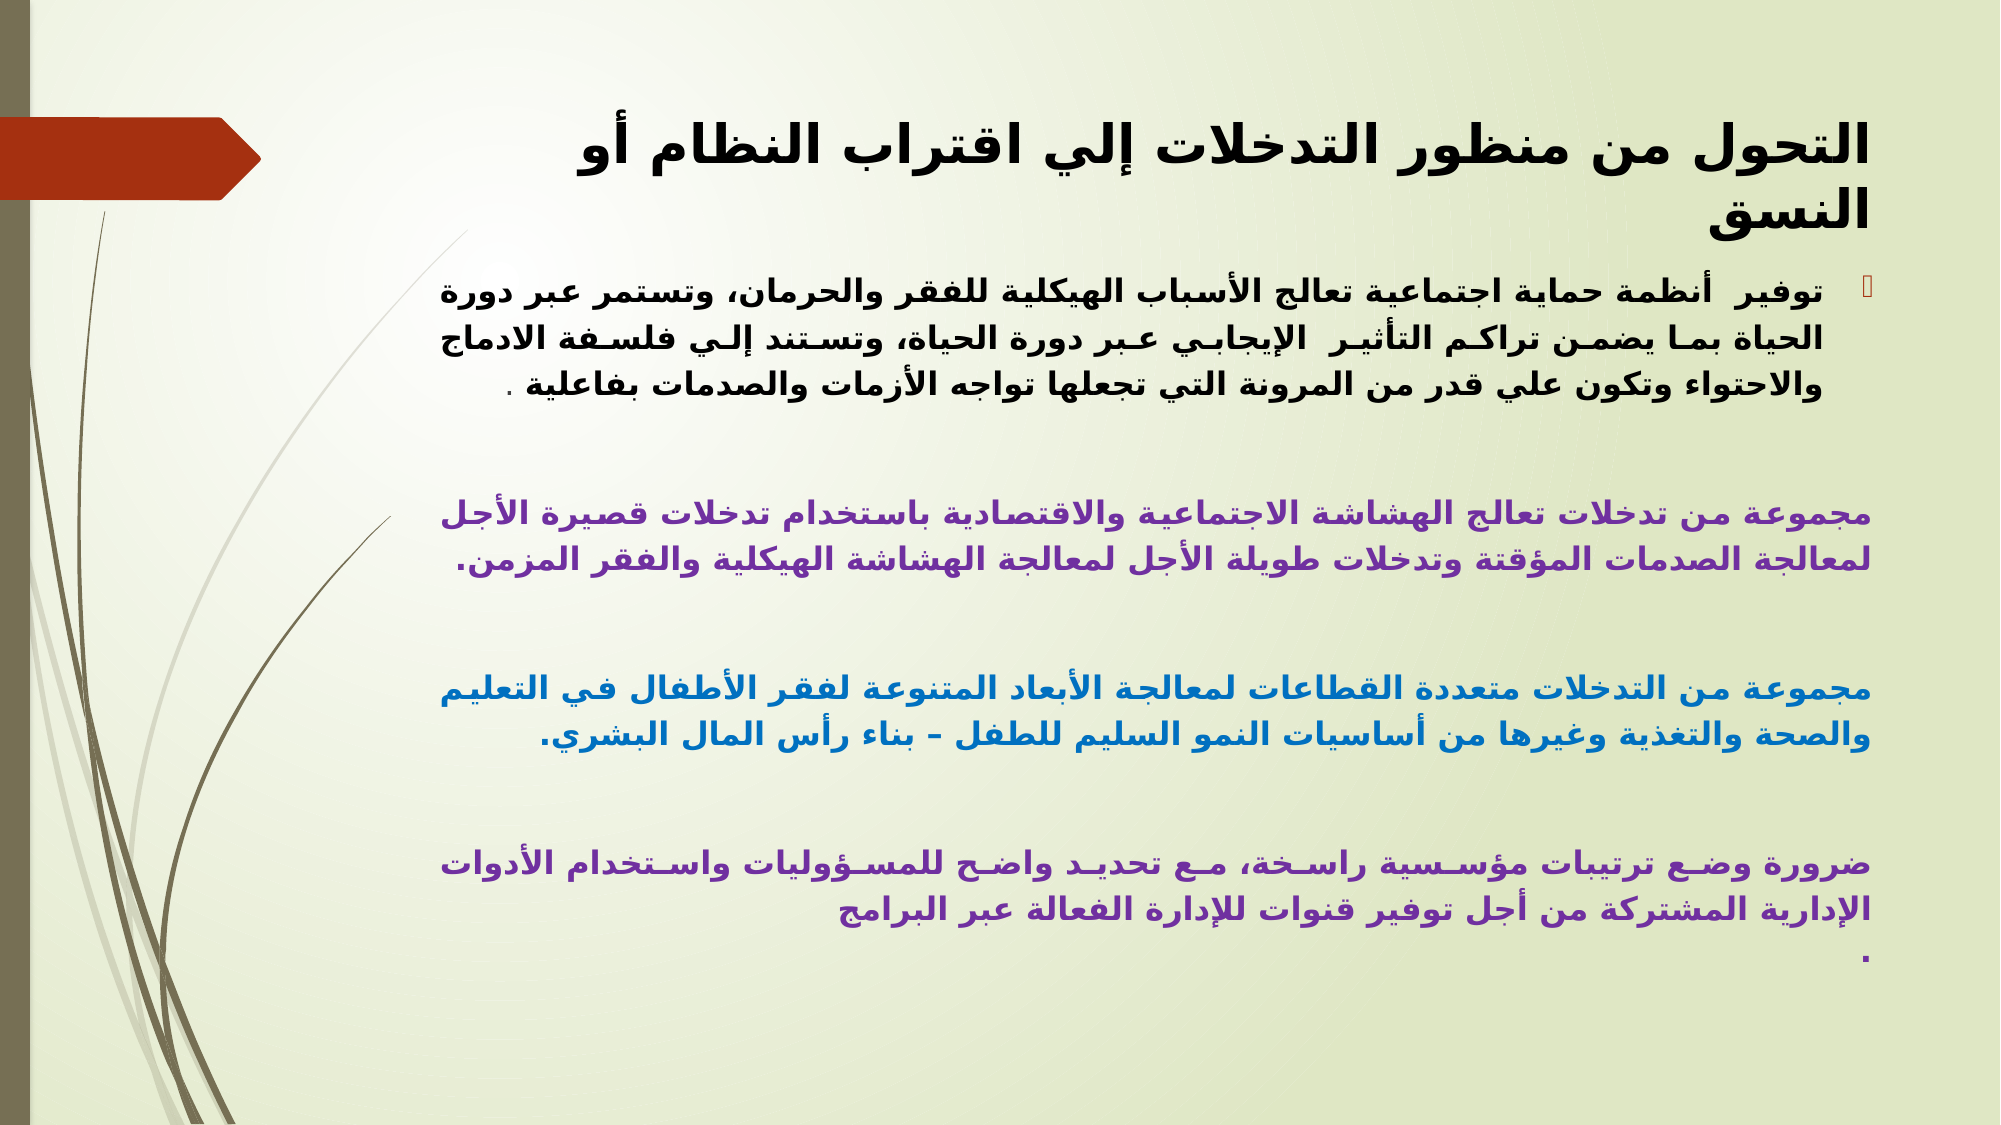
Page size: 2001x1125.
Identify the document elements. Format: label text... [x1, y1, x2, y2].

list توفير أنظمة حماية اجتماعية تعالج الأسباب الهيكلية للفقر والحرمان، وتستمر عبر دورة الحياة بما يضمن تراكم التأثير الإيجابي عبر دورة الحياة، وتستند إلي فلسفة الادماج والاحتواء وتكون علي قدر من المرونة التي تجعلها تواجه الأزمات والصدمات بفاعلية . مجموعة من تدخلات تعالج الهشاشة الاجتماعية والاقتصادية باستخدام تدخلات قصيرة الأجل لمعالجة الصدمات المؤقتة وتدخلات طويلة الأجل لمعالجة الهشاشة الهيكلية والفقر المزمن. مجموعة من التدخلات متعددة القطاعات لمعالجة الأبعاد المتنوعة لفقر الأطفال في التعليم والصحة والتغذية وغيرها من أساسيات النمو السليم للطفل – بناء رأس المال البشري. ضرورة وضع ترتيبات مؤسسية راسخة، مع تحديد واضح للمسؤوليات واستخدام الأدوات الإدارية المشتركة من أجل توفير قنوات للإدارة الفعالة عبر البرامج . [424, 255, 1888, 1076]
title التحول من منظور التدخلات إلي اقتراب النظام أو النسق [425, 102, 1888, 255]
